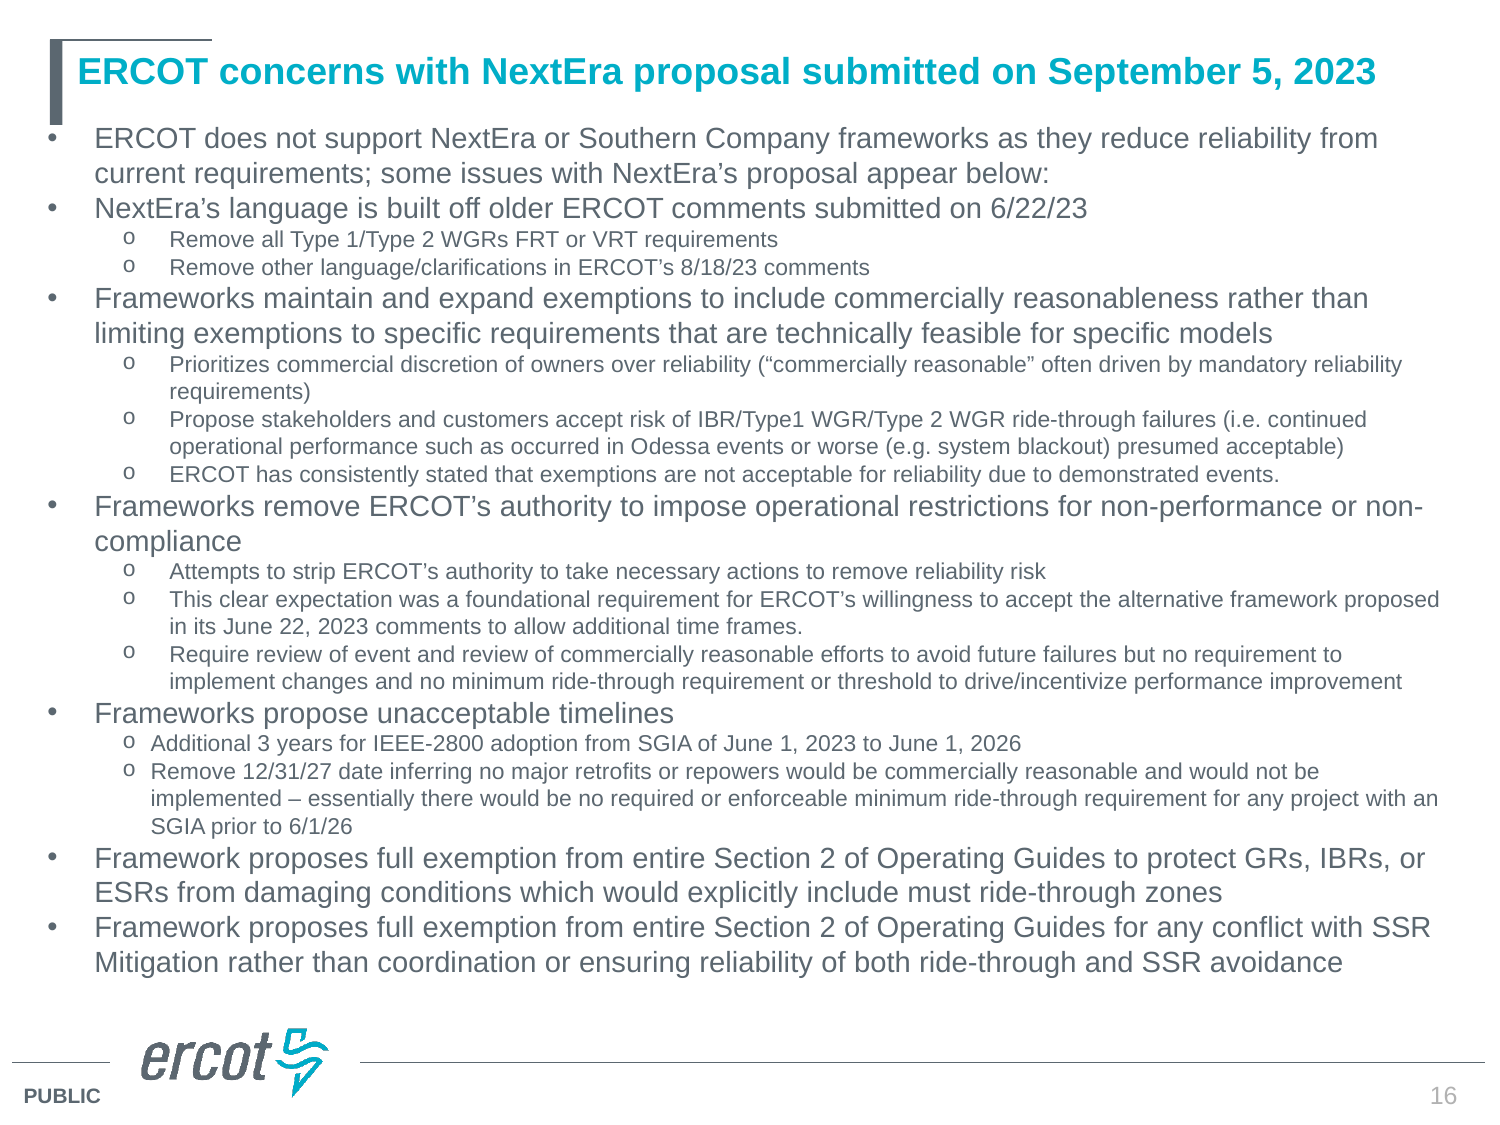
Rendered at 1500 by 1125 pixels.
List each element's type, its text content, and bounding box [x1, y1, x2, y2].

title ERCOT concerns with NextEra proposal submitted on September 5, 2023 [62, 39, 1450, 112]
slide_number 16 [1400, 1076, 1488, 1113]
picture [137, 1067, 332, 1100]
text_box ERCOT does not support NextEra or Southern Company frameworks as they reduce reliability from current requirements; some issues with NextEra’s proposal appear below: NextEra’s language is built off older ERCOT comments submitted on 6/22/23 Remove all Type 1/Type 2 WGRs FRT or VRT requirements Remove other language/clarifications in ERCOT’s 8/18/23 comments Frameworks maintain and expand exemptions to include commercially reasonableness rather than limiting exemptions to specific requirements that are technically feasible for specific models Prioritizes commercial discretion of owners over reliability (“commercially reasonable” often driven by mandatory reliability requirements) Propose stakeholders and customers accept risk of IBR/Type1 WGR/Type 2 WGR ride-through failures (i.e. continued operational performance such as occurred in Odessa events or worse (e.g. system blackout) presumed acceptable) ERCOT has consistently stated that exemptions are not acceptable for reliability due to demonstrated events. Frameworks remove ERCOT’s authority to impose operational restrictions for non-performance or non-compliance Attempts to strip ERCOT’s authority to take necessary actions to remove reliability risk This clear expectation was a foundational requirement for ERCOT’s willingness to accept the alternative framework proposed in its June 22, 2023 comments to allow additional time frames. Require review of event and review of commercially reasonable efforts to avoid future failures but no requirement to implement changes and no minimum ride-through requirement or threshold to drive/incentivize performance improvement Frameworks propose unacceptable timelines Additional 3 years for IEEE-2800 adoption from SGIA of June 1, 2023 to June 1, 2026 Remove 12/31/27 date inferring no major retrofits or repowers would be commercially reasonable and would not be implemented – essentially there would be no required or enforceable minimum ride-through requirement for any project with an SGIA prior to 6/1/26 Framework proposes full exemption from entire Section 2 of Operating Guides to protect GRs, IBRs, or ESRs from damaging conditions which would explicitly include must ride-through zones Framework proposes full exemption from entire Section 2 of Operating Guides for any conflict with SSR Mitigation rather than coordination or ensuring reliability of both ride-through and SSR avoidance [32, 112, 1468, 1067]
